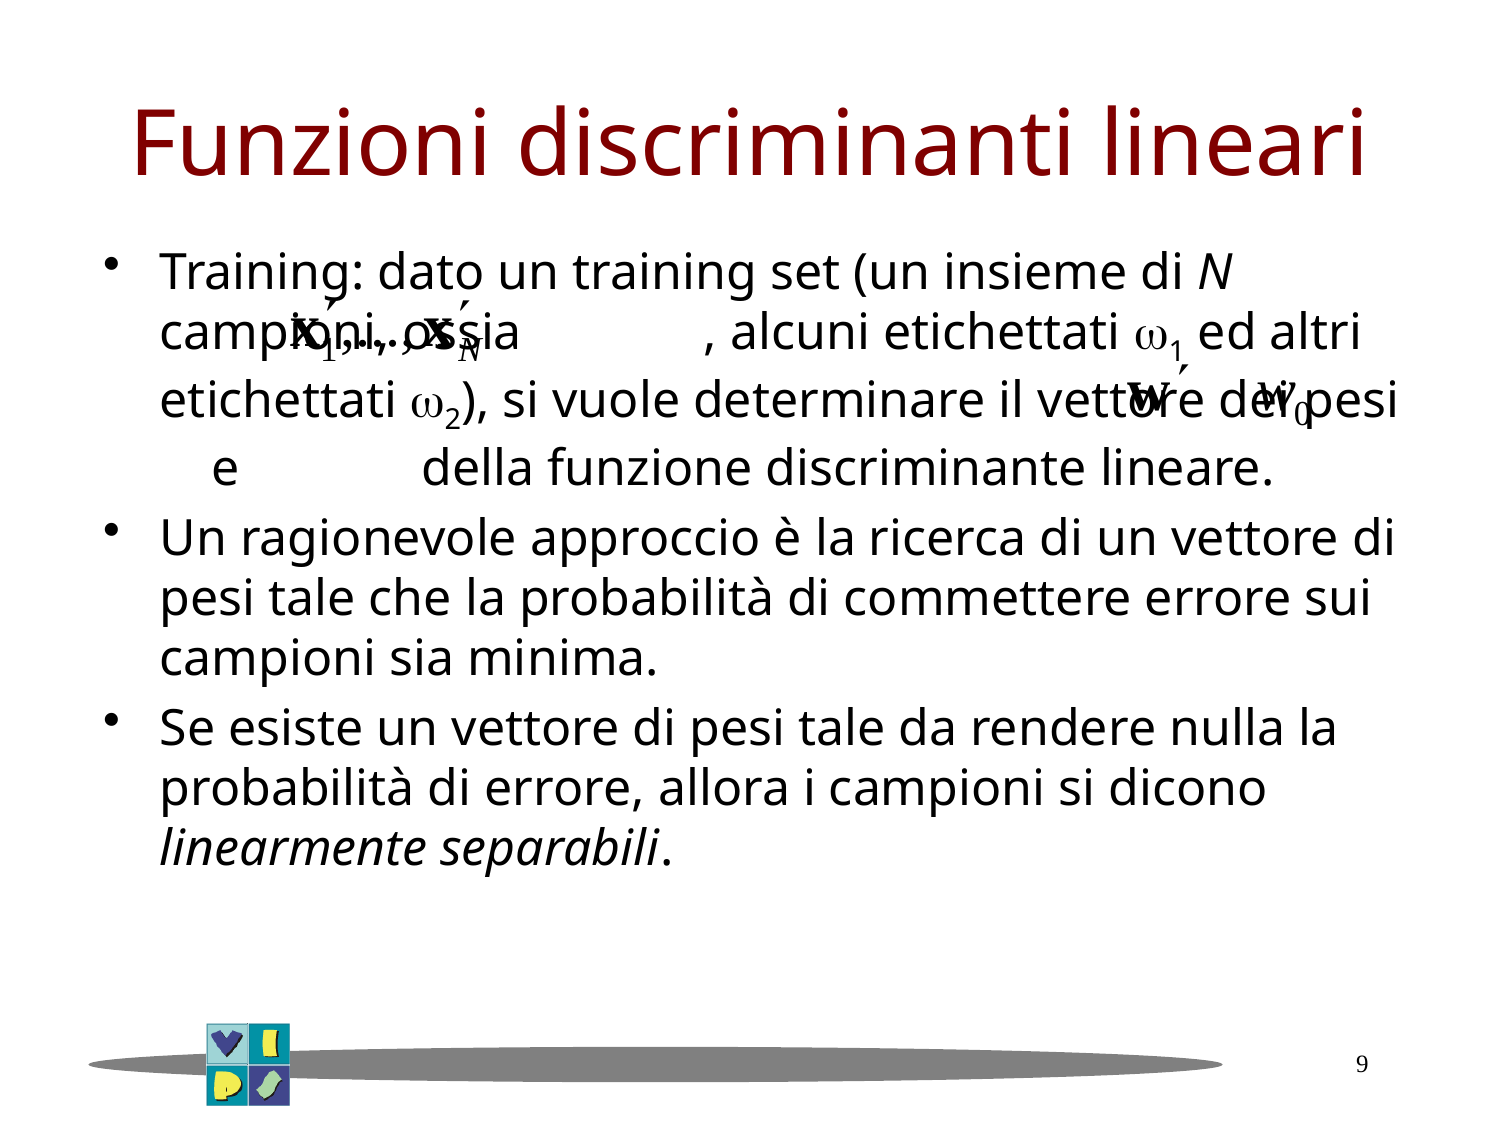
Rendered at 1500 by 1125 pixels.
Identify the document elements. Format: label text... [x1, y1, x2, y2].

title Funzioni discriminanti lineari [75, 45, 1425, 233]
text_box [281, 286, 498, 377]
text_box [1245, 349, 1322, 441]
picture [206, 1023, 290, 1106]
slide_number 9 [1033, 1039, 1384, 1118]
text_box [1117, 355, 1199, 426]
list Training: dato un training set (un insieme di N campioni, ossia , alcuni etichettati 1 ed altri etichettati 2), si vuole determinare il vettore dei pesi e della funzione discriminante lineare. Un ragionevole approccio è la ricerca di un vettore di pesi tale che la probabilità di commettere errore sui campioni sia minima. Se esiste un vettore di pesi tale da rendere nulla la probabilità di errore, allora i campioni si dicono linearmente separabili. [88, 231, 1439, 975]
